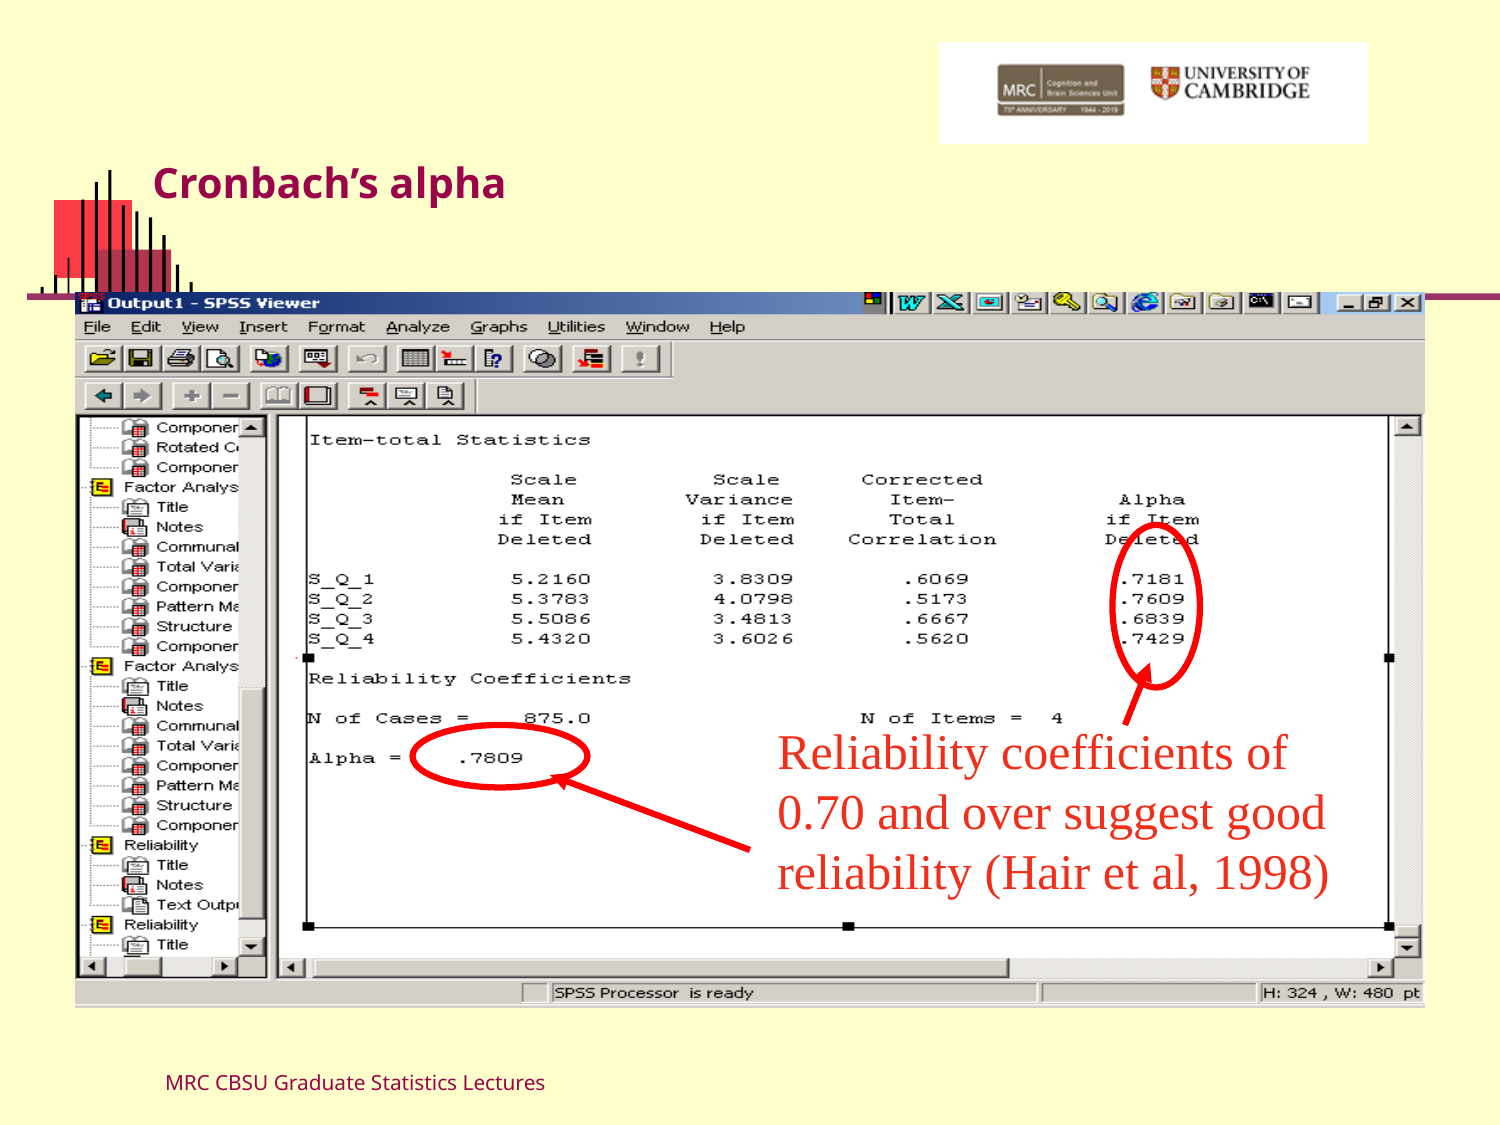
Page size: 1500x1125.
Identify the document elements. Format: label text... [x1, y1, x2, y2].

footer MRC CBSU Graduate Statistics Lectures [149, 1062, 988, 1101]
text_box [74, 292, 1426, 1008]
title Cronbach’s alpha [137, 137, 988, 233]
picture [939, 42, 1368, 144]
